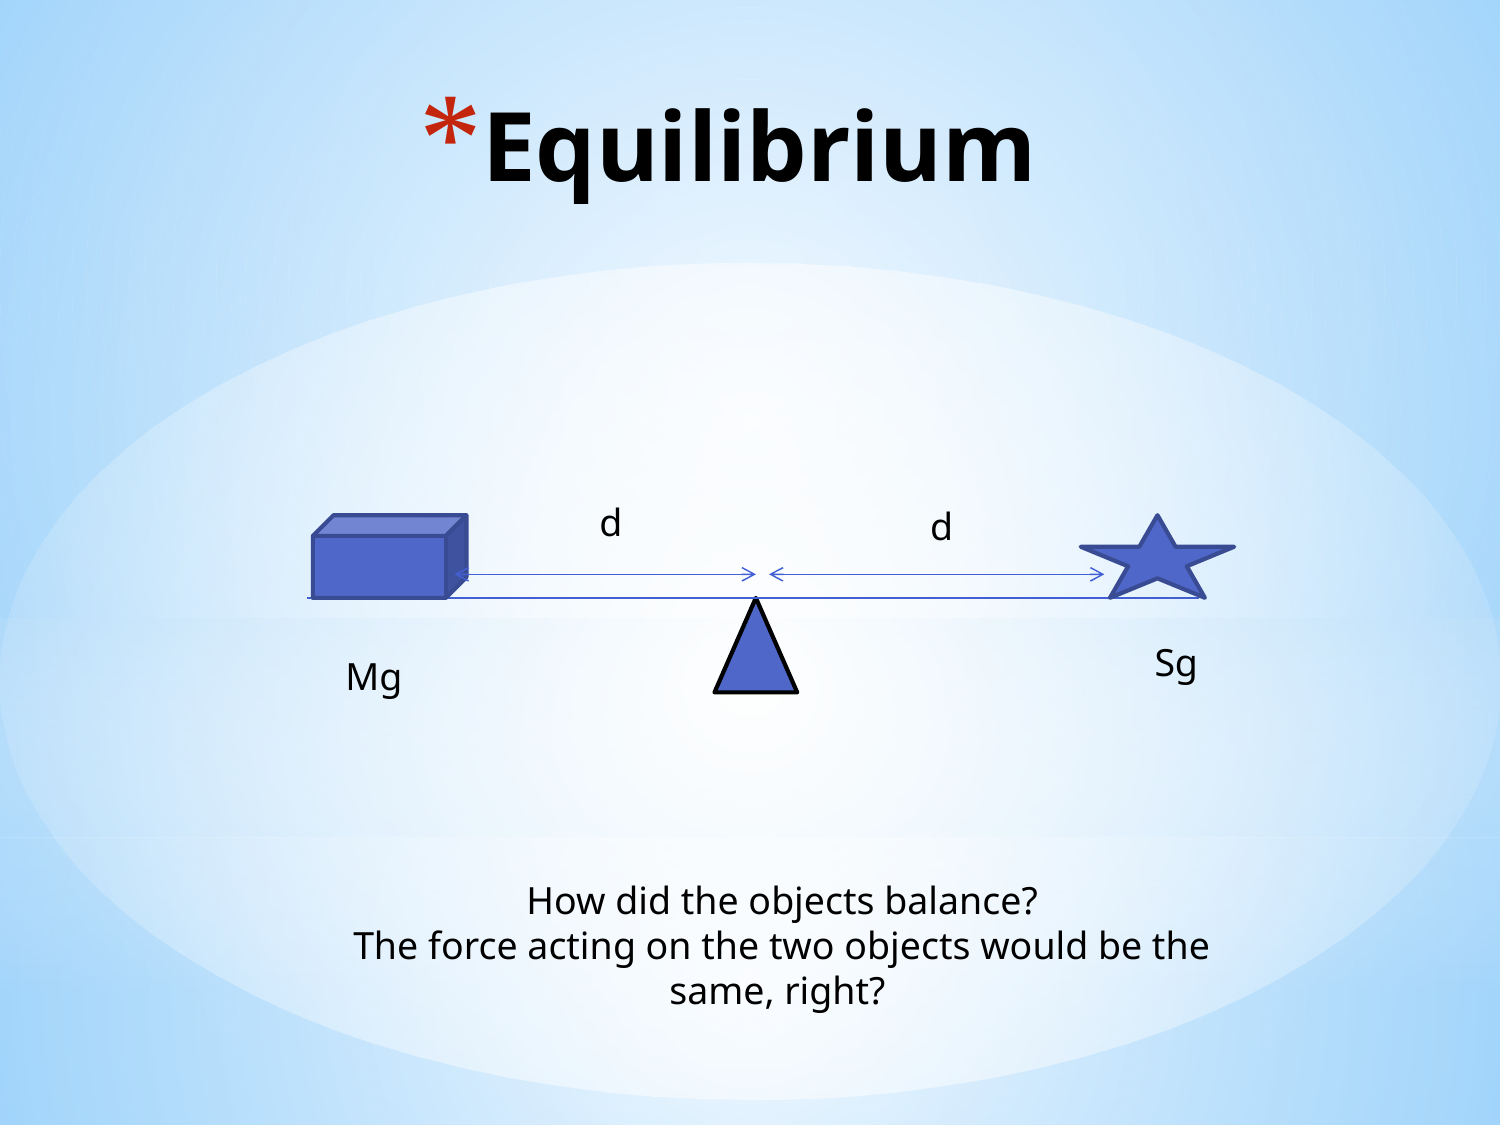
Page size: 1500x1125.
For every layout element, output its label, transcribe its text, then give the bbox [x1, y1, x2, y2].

title Equilibrium [194, 78, 1264, 266]
text_box [310, 513, 469, 586]
text_box Mg [330, 645, 467, 705]
text_box d [584, 491, 715, 552]
list [183, 278, 1233, 849]
text_box d [915, 495, 1046, 556]
text_box [1078, 513, 1237, 600]
text_box Sg [1139, 631, 1436, 692]
text_box [712, 599, 800, 695]
text_box How did the objects balance? The force acting on the two objects would be the same, right? [289, 869, 1276, 1065]
